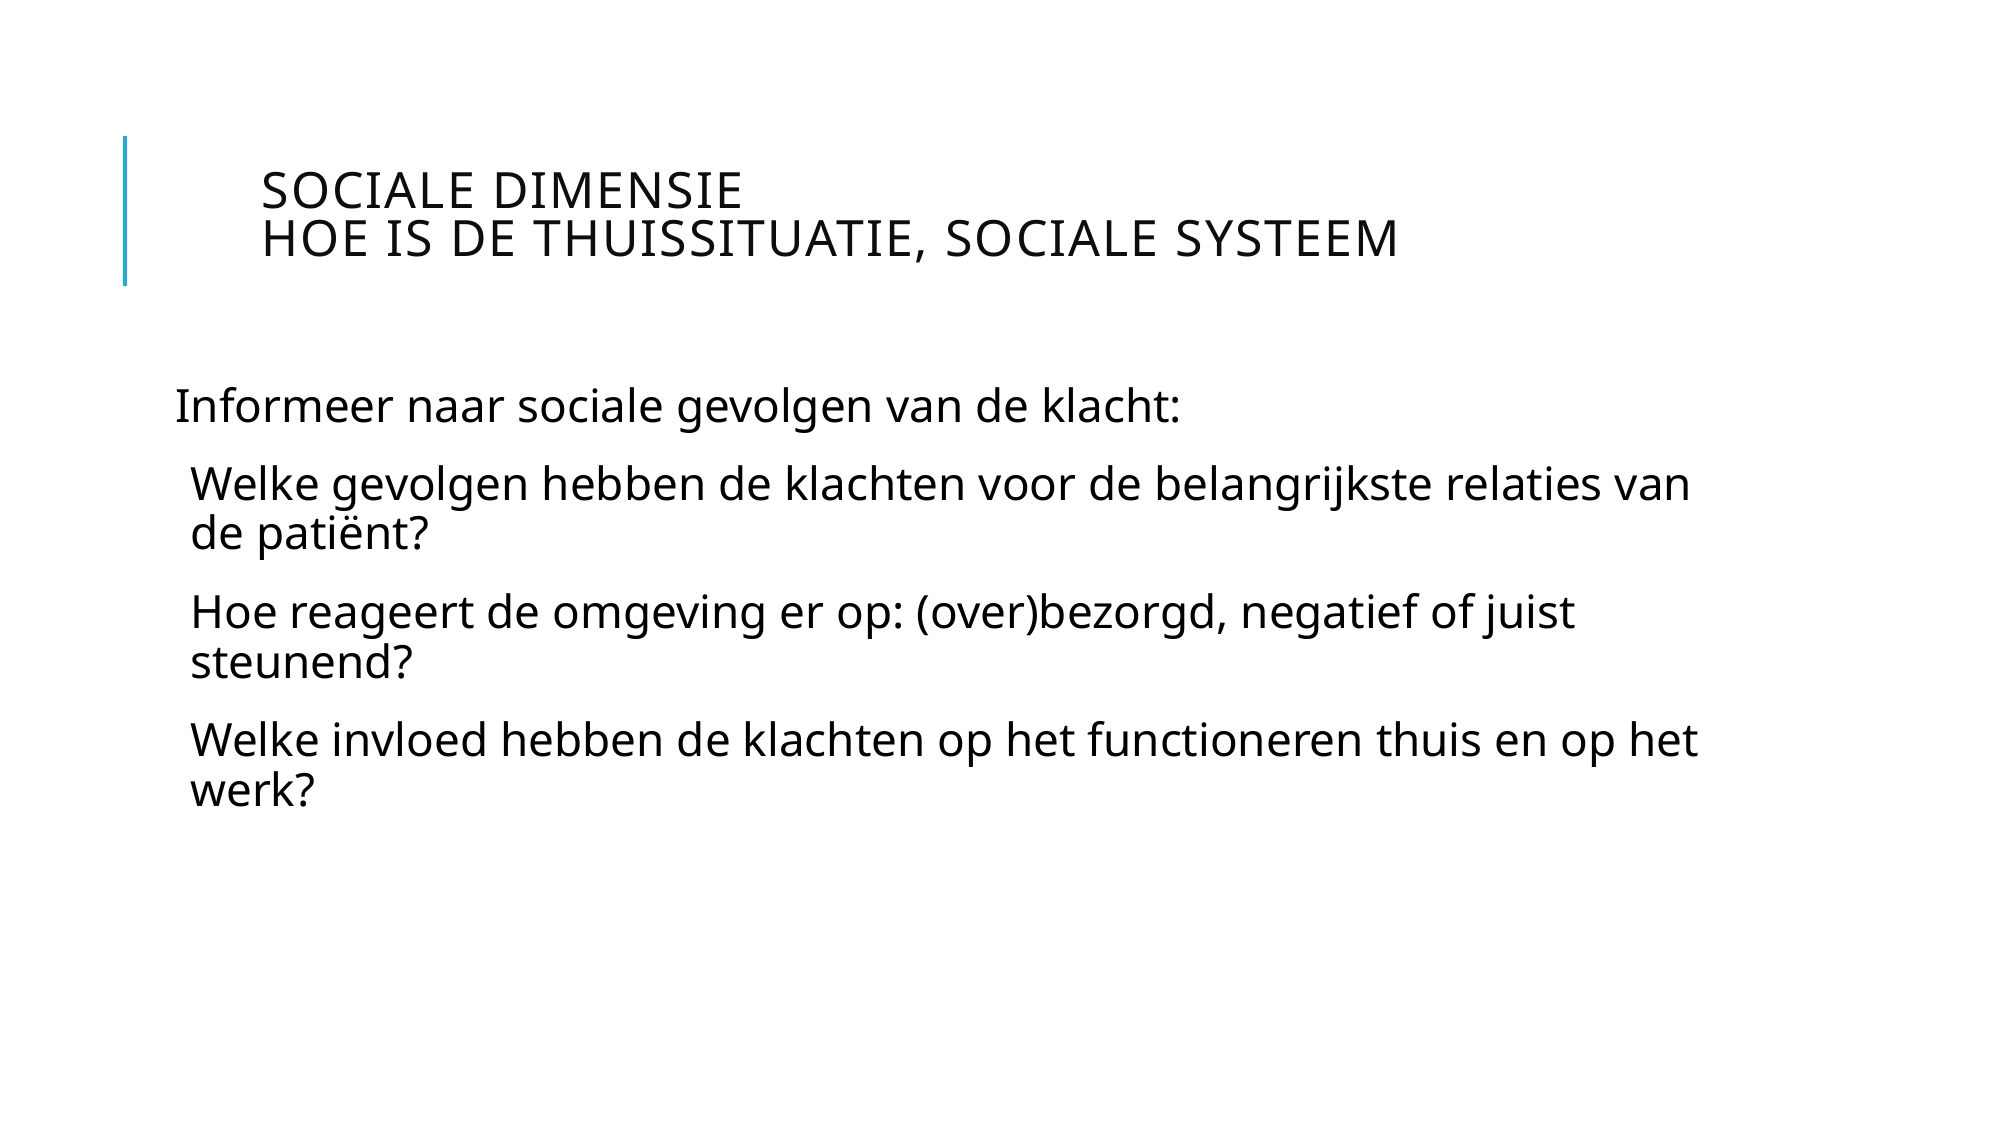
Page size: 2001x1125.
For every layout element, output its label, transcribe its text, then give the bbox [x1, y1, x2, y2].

list Informeer naar sociale gevolgen van de klacht: Welke gevolgen hebben de klachten voor de belangrijkste relaties van de patiënt? Hoe reageert de omgeving er op: (over)bezorgd, negatief of juist steunend? Welke invloed hebben de klachten op het functioneren thuis en op het werk? [168, 375, 1763, 1035]
title Sociale dimensie Hoe is de thuissituatie, sociale systeem [246, 159, 1684, 336]
